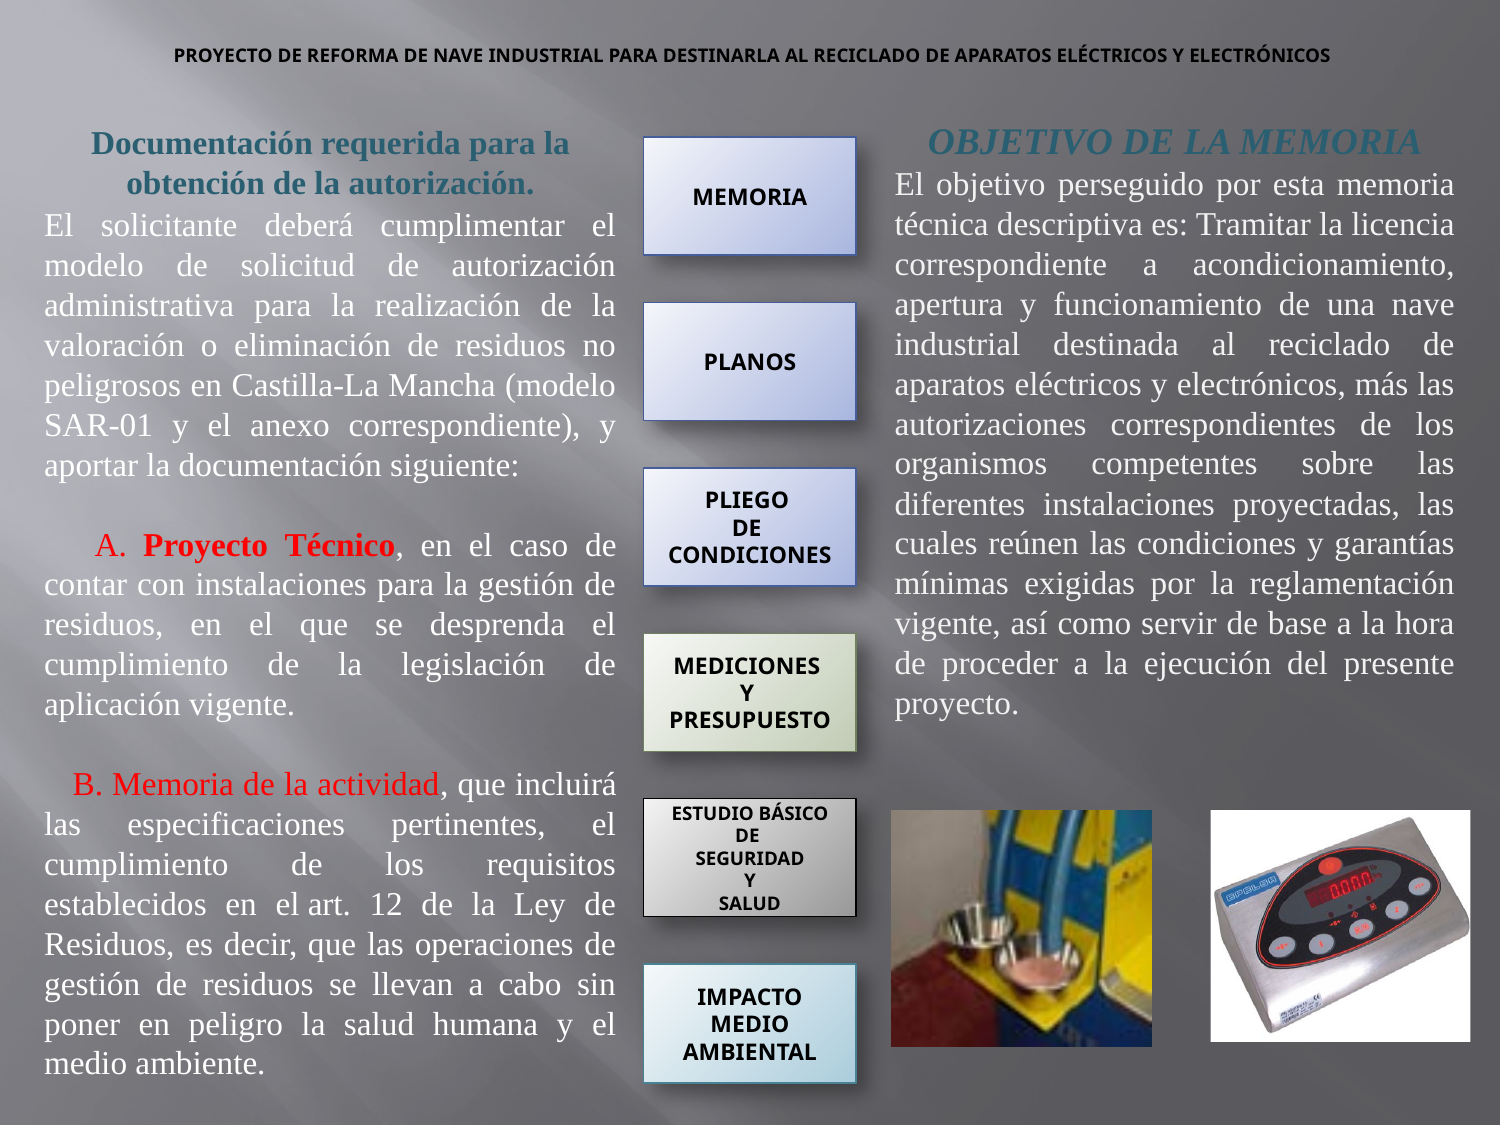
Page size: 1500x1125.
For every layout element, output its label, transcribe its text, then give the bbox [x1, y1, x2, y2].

text_box IMPACTO MEDIO AMBIENTAL [643, 963, 857, 1084]
text_box MEMORIA [643, 136, 857, 256]
title PROYECTO DE REFORMA DE NAVE INDUSTRIAL PARA DESTINARLA AL RECICLADO DE APARATOS ELÉCTRICOS Y ELECTRÓNICOS [76, 30, 1427, 79]
text_box Documentación requerida para la obtención de la autorización. El solicitante deberá cumplimentar el modelo de solicitud de autorización administrativa para la realización de la valoración o eliminación de residuos no peligrosos en Castilla-La Mancha (modelo SAR-01 y el anexo correspondiente), y aportar la documentación siguiente: A. Proyecto Técnico, en el caso de contar con instalaciones para la gestión de residuos, en el que se desprenda el cumplimiento de la legislación de aplicación vigente. B. Memoria de la actividad, que incluirá las especificaciones pertinentes, el cumplimiento de los requisitos establecidos en el art. 12 de la Ley de Residuos, es decir, que las operaciones de gestión de residuos se llevan a cabo sin poner en peligro la salud humana y el medio ambiente. [29, 113, 632, 1089]
text_box OBJETIVO DE LA MEMORIA El objetivo perseguido por esta memoria técnica descriptiva es: Tramitar la licencia correspondiente a acondicionamiento, apertura y funcionamiento de una nave industrial destinada al reciclado de aparatos eléctricos y electrónicos, más las autorizaciones correspondientes de los organismos competentes sobre las diferentes instalaciones proyectadas, las cuales reúnen las condiciones y garantías mínimas exigidas por la reglamentación vigente, así como servir de base a la hora de proceder a la ejecución del presente proyecto. [879, 89, 1471, 731]
text_box PLANOS [643, 302, 857, 421]
text_box MEDICIONES Y PRESUPUESTO [643, 633, 857, 752]
picture [891, 810, 1152, 1047]
text_box ESTUDIO BÁSICO DE SEGURIDAD Y SALUD [643, 798, 857, 917]
text_box PLIEGO DE CONDICIONES [643, 467, 857, 587]
picture [1210, 810, 1471, 1042]
